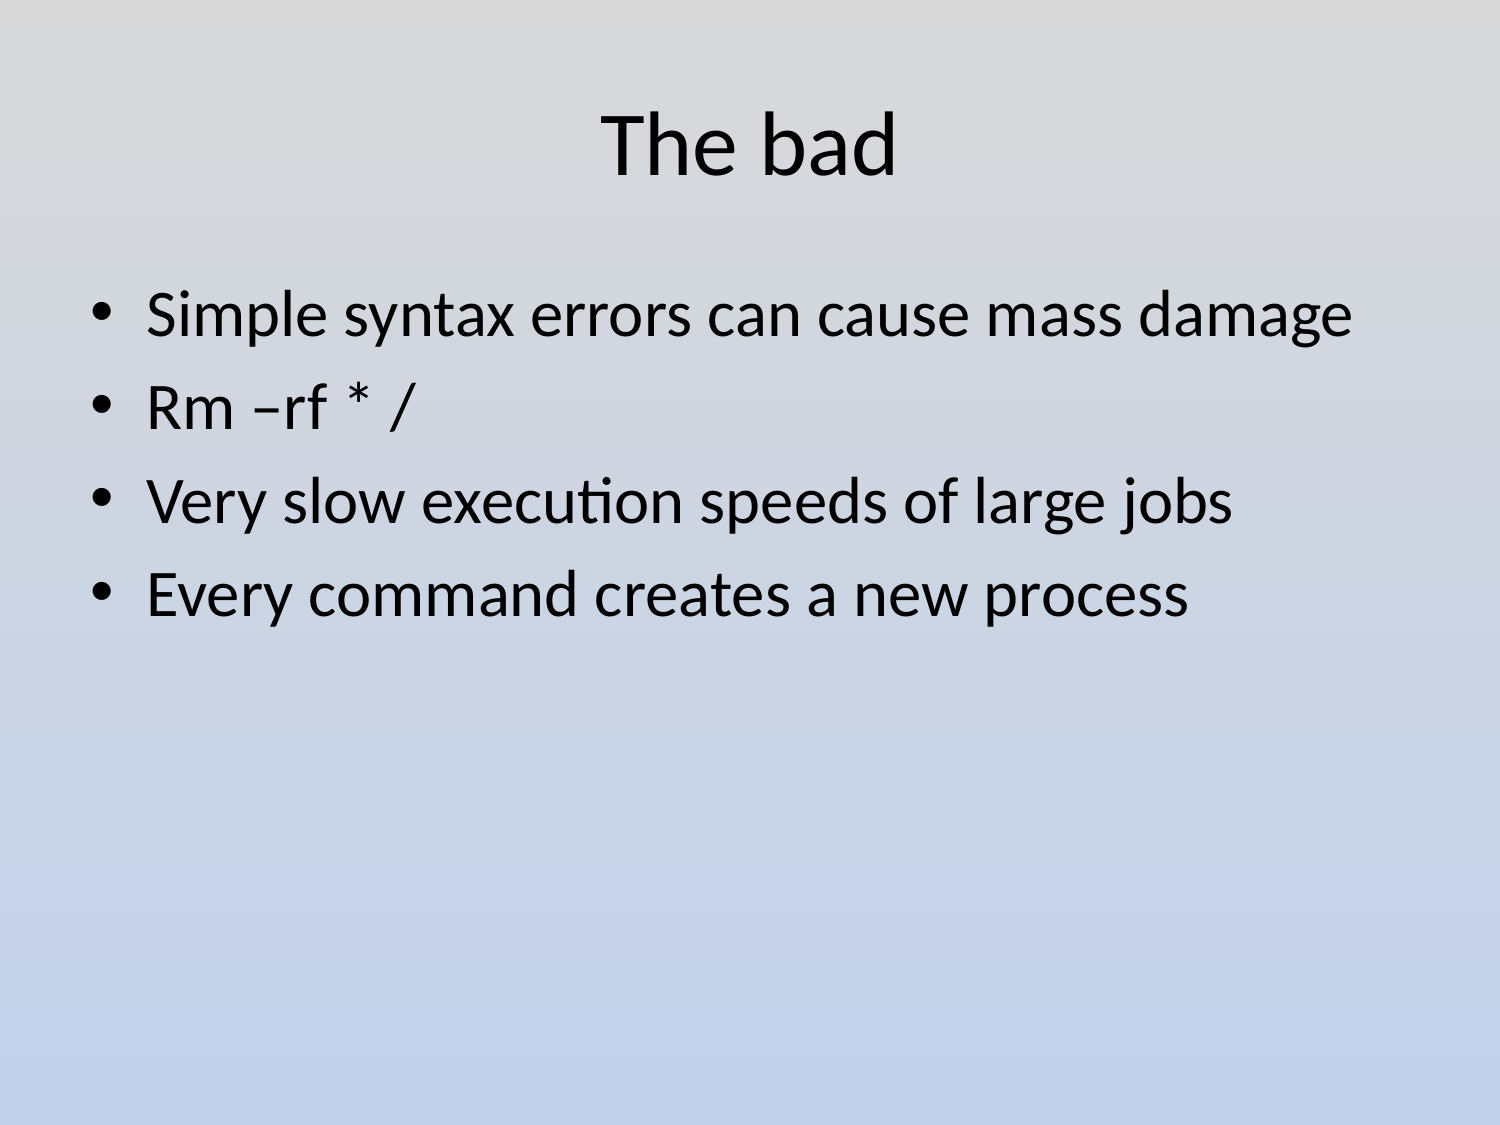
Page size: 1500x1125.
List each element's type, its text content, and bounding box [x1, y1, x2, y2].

list Simple syntax errors can cause mass damage Rm –rf * / Very slow execution speeds of large jobs Every command creates a new process [75, 262, 1425, 1005]
title The bad [75, 45, 1425, 233]
